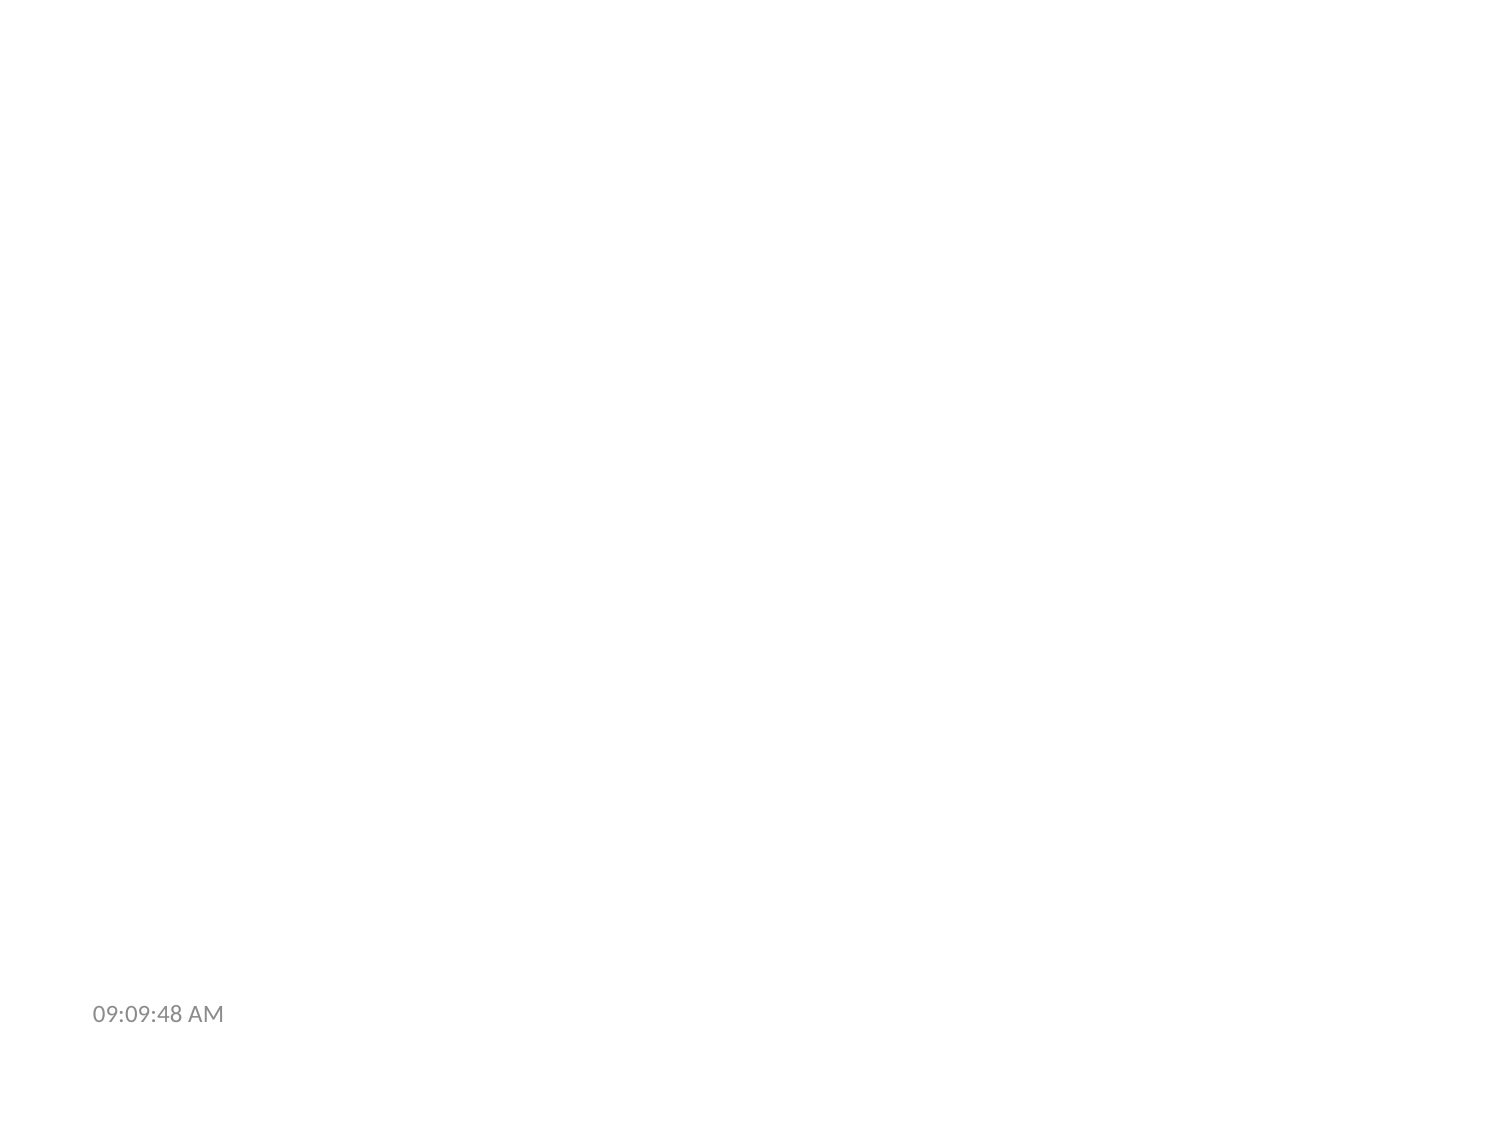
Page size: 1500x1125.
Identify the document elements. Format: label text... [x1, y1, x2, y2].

text_box 3:35:09 PM [77, 982, 428, 1043]
